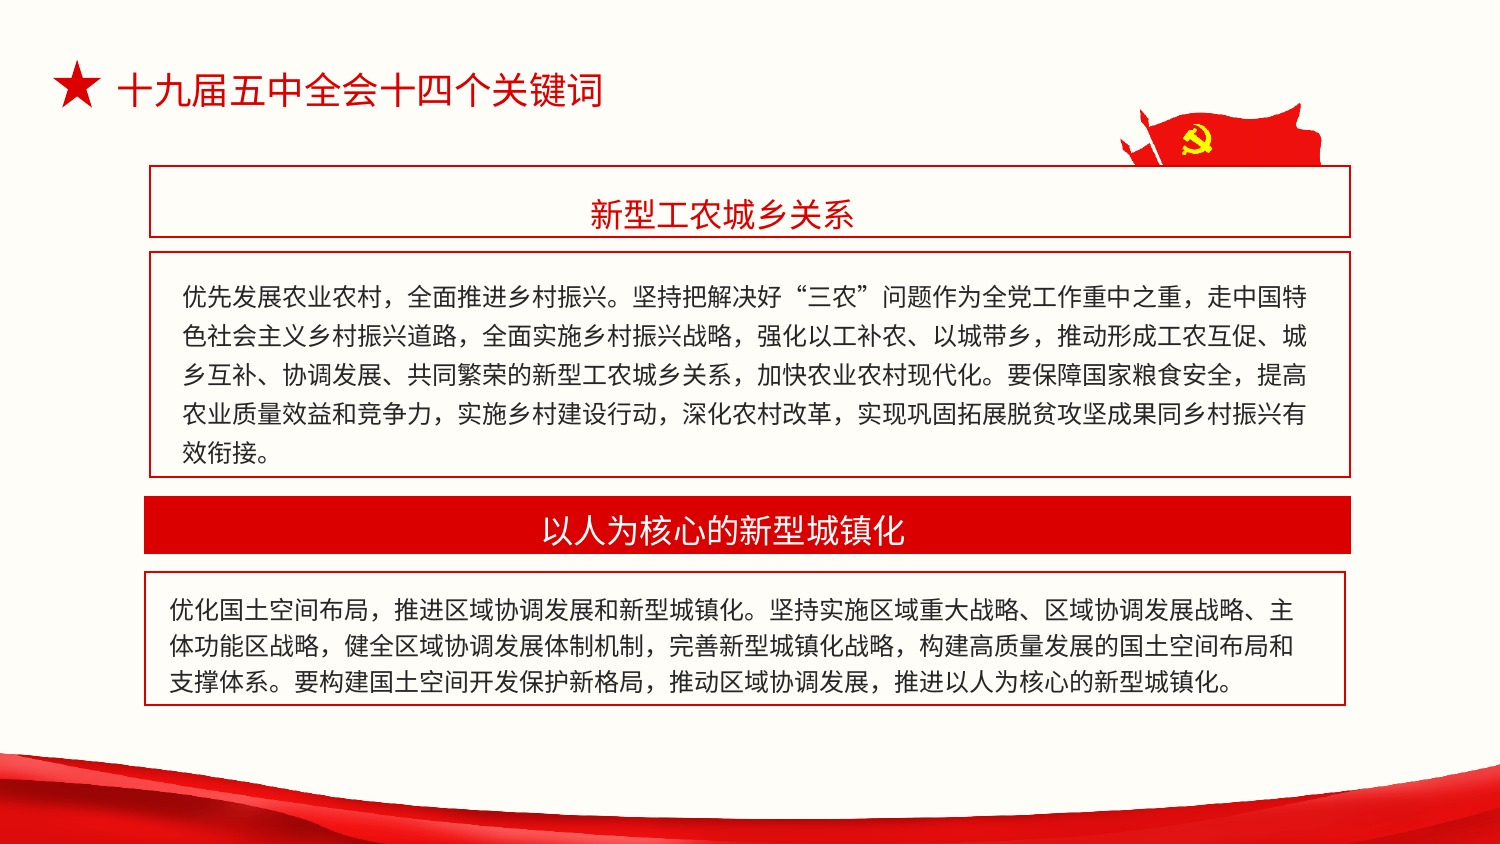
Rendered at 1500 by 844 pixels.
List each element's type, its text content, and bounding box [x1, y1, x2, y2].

text_box 优先发展农业农村，全面推进乡村振兴。坚持把解决好“三农”问题作为全党工作重中之重，走中国特色社会主义乡村振兴道路，全面实施乡村振兴战略，强化以工补农、以城带乡，推动形成工农互促、城乡互补、协调发展、共同繁荣的新型工农城乡关系，加快农业农村现代化。要保障国家粮食安全，提高农业质量效益和竞争力，实施乡村建设行动，深化农村改革，实现巩固拓展脱贫攻坚成果同乡村振兴有效衔接。 [167, 265, 1338, 475]
text_box 优化国土空间布局，推进区域协调发展和新型城镇化。坚持实施区域重大战略、区域协调发展战略、主体功能区战略，健全区域协调发展体制机制，完善新型城镇化战略，构建高质量发展的国土空间布局和支撑体系。要构建国土空间开发保护新格局，推动区域协调发展，推进以人为核心的新型城镇化。 [154, 581, 1325, 704]
text_box [144, 571, 1346, 706]
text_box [149, 97, 1350, 237]
picture [0, 746, 1500, 844]
text_box [149, 251, 1351, 478]
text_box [144, 496, 1350, 559]
